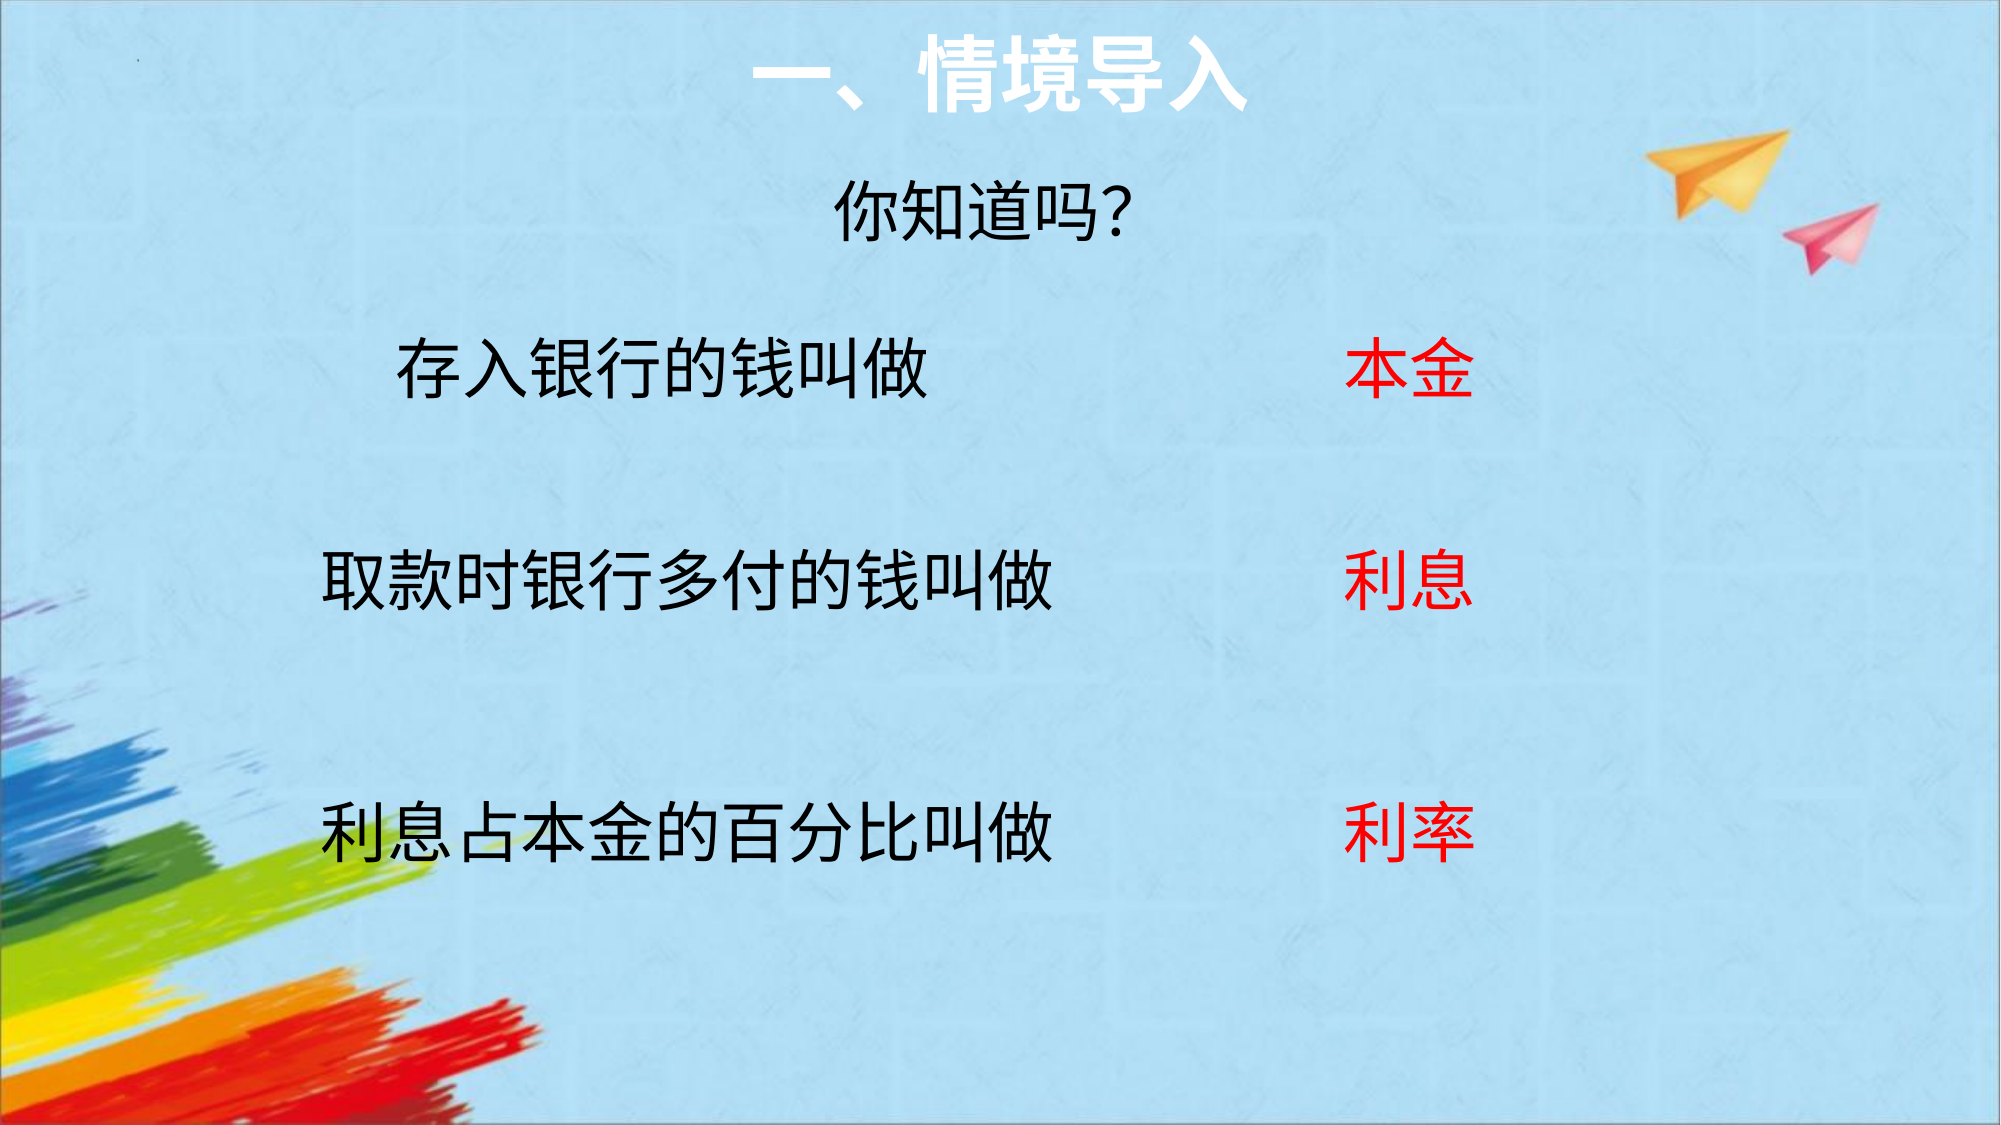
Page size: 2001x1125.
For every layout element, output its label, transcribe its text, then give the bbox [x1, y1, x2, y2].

text_box 利率 [1197, 783, 1623, 879]
text_box 本金 [1213, 318, 1607, 415]
text_box 取款时银行多付的钱叫做 [158, 531, 1217, 627]
text_box 存入银行的钱叫做 [196, 318, 1128, 415]
text_box 利息占本金的百分比叫做 [305, 783, 1070, 879]
text_box 一、情境导入 [1, 2, 2000, 142]
text_box 你知道吗？ [471, 162, 1530, 258]
picture [0, 0, 2001, 1125]
text_box 利息 [1248, 531, 1572, 627]
